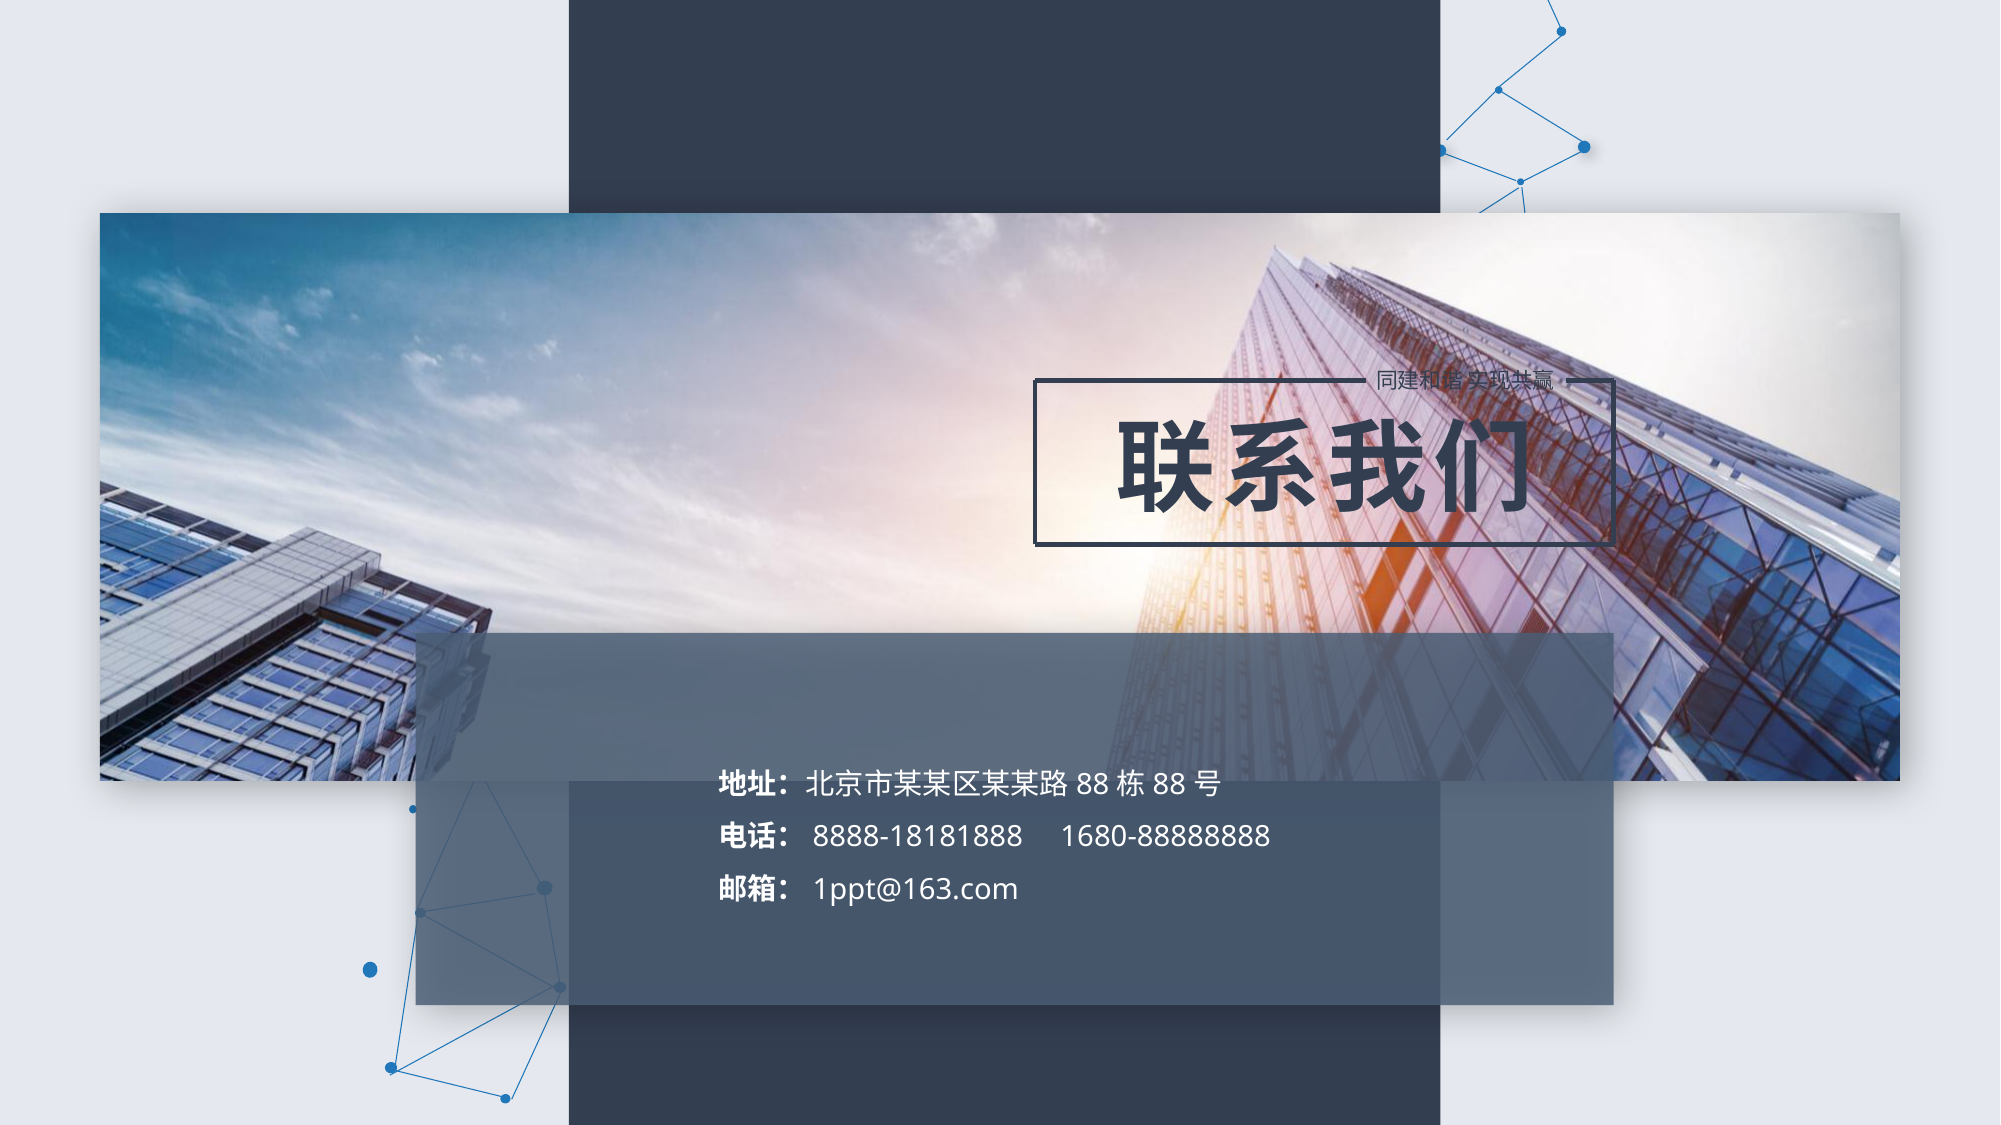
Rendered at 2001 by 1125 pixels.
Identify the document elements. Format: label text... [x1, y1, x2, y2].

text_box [1034, 359, 1614, 545]
text_box 地址：北京市某某区某某路88栋88号 电话：8888-18181888 1680-88888888 邮箱：1ppt@163.com [703, 740, 1330, 913]
text_box [99, 212, 1901, 781]
text_box [415, 632, 1615, 1006]
